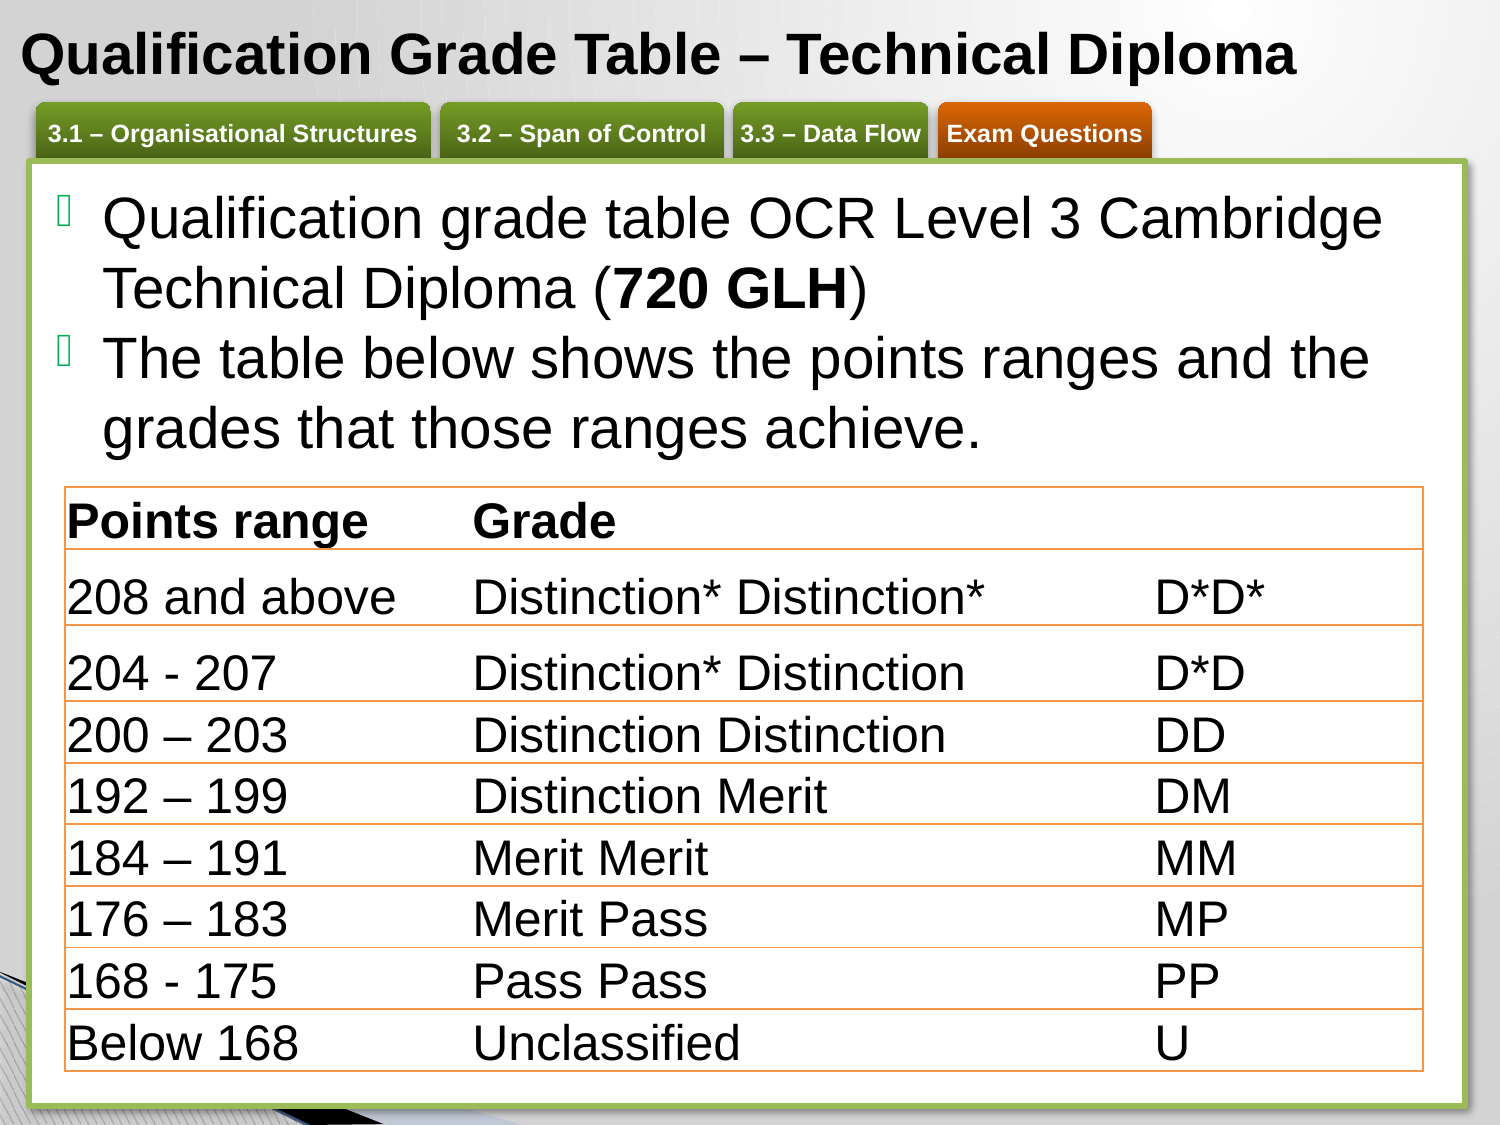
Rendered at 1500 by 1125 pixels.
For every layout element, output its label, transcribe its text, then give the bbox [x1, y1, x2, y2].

table_cell DM [1153, 764, 1422, 823]
table_header Grade [471, 488, 1153, 548]
table_header Points range [66, 488, 471, 548]
table_cell MM [1153, 825, 1422, 885]
table_cell Below 168 [66, 1010, 471, 1070]
table_cell D*D [1153, 626, 1422, 700]
table_cell Pass Pass [471, 948, 1153, 1008]
text_box Qualification grade table OCR Level 3 Cambridge Technical Diploma (720 GLH) The table below shows the points ranges and the grades that those ranges achieve. [41, 172, 1447, 468]
table_cell Distinction* Distinction [471, 626, 1153, 700]
table_header [1153, 488, 1422, 548]
table_cell 200 – 203 [66, 702, 471, 762]
table_cell DD [1153, 702, 1422, 762]
table_cell PP [1153, 948, 1422, 1008]
picture [281, 1114, 303, 1125]
table_cell 176 – 183 [66, 887, 471, 947]
table_cell D*D* [1153, 550, 1422, 624]
table_cell 208 and above [66, 550, 471, 624]
table_cell 184 – 191 [66, 825, 471, 885]
table_cell MP [1153, 887, 1422, 947]
title Qualification Grade Table – Technical Diploma [5, 0, 1447, 102]
table_cell Merit Merit [471, 825, 1153, 885]
table_cell Distinction Merit [471, 764, 1153, 823]
text_box e [551, 0, 603, 5]
table_cell 204 - 207 [66, 626, 471, 700]
table_cell 192 – 199 [66, 764, 471, 823]
table_cell U [1153, 1010, 1422, 1070]
table_cell Unclassified [471, 1010, 1153, 1070]
table_cell Distinction Distinction [471, 702, 1153, 762]
table_cell 168 - 175 [66, 948, 471, 1008]
table_cell Merit Pass [471, 887, 1153, 947]
table_cell Distinction* Distinction* [471, 550, 1153, 624]
